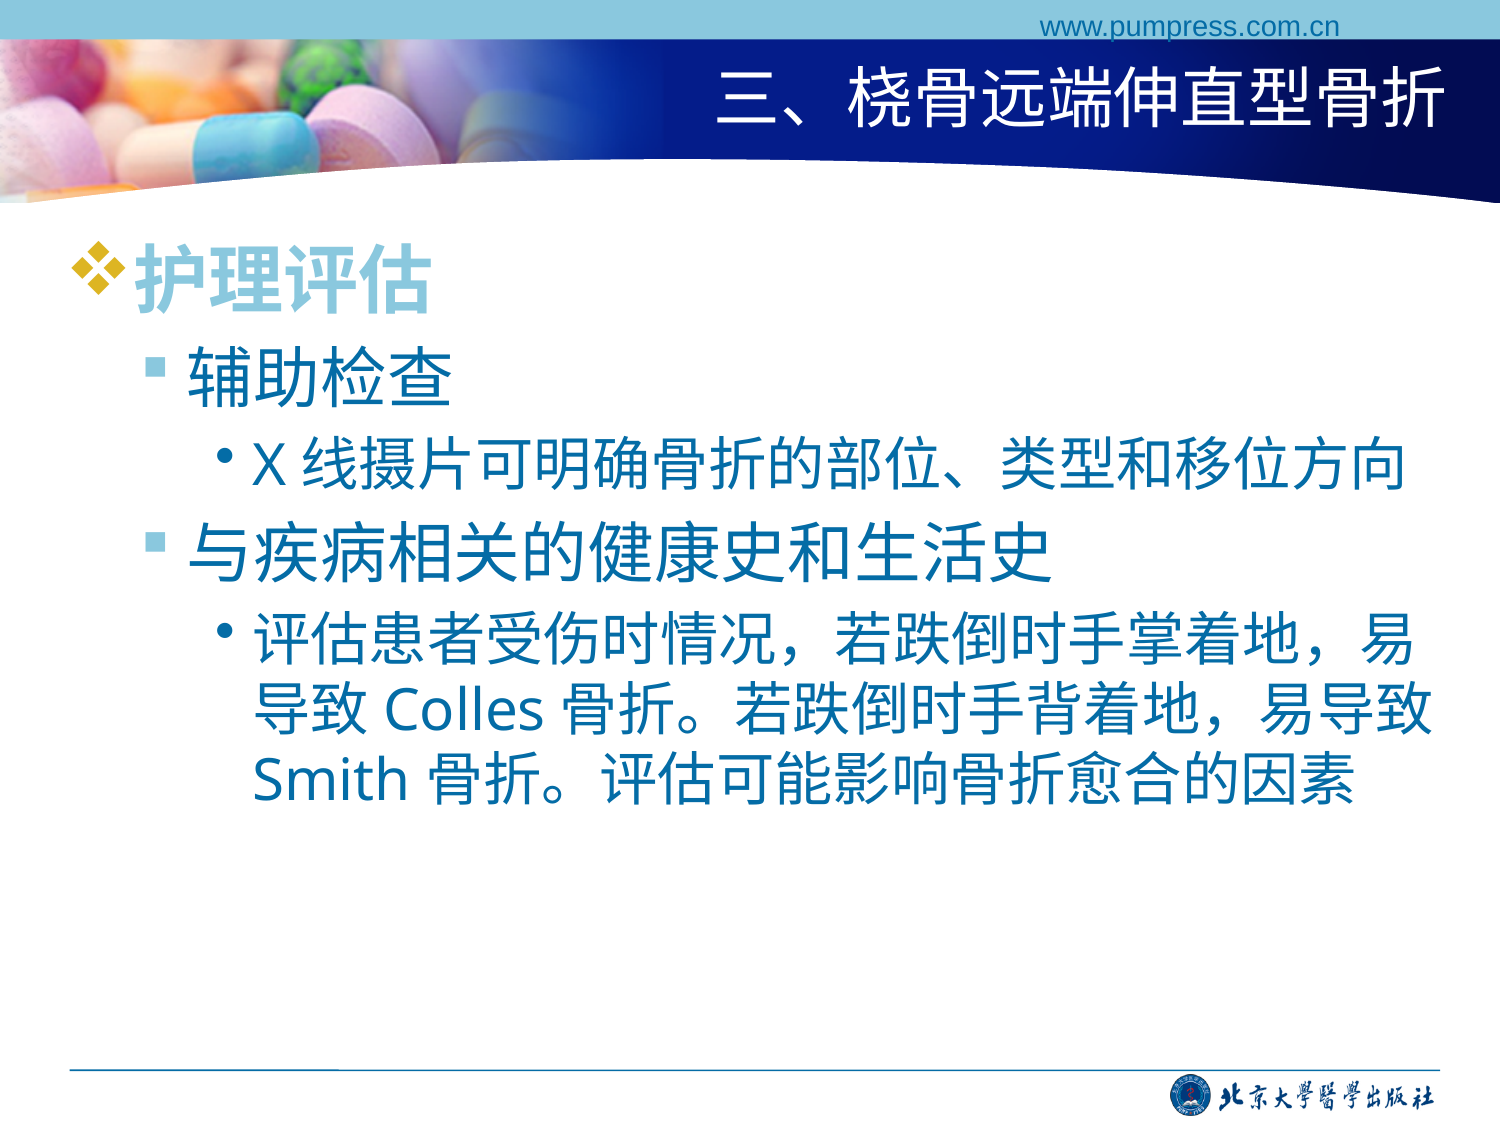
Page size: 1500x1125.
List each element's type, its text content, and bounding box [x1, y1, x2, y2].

list 护理评估 辅助检查 X线摄片可明确骨折的部位、类型和移位方向 与疾病相关的健康史和生活史 评估患者受伤时情况，若跌倒时手掌着地，易导致Colles骨折。若跌倒时手背着地，易导致Smith骨折。评估可能影响骨折愈合的因素 [49, 224, 1463, 1026]
picture [0, 40, 1500, 203]
title 三、桡骨远端伸直型骨折 [137, 49, 1463, 143]
picture [1170, 1074, 1436, 1118]
slide_number www.pumpress.com.cn [1025, 0, 1463, 38]
